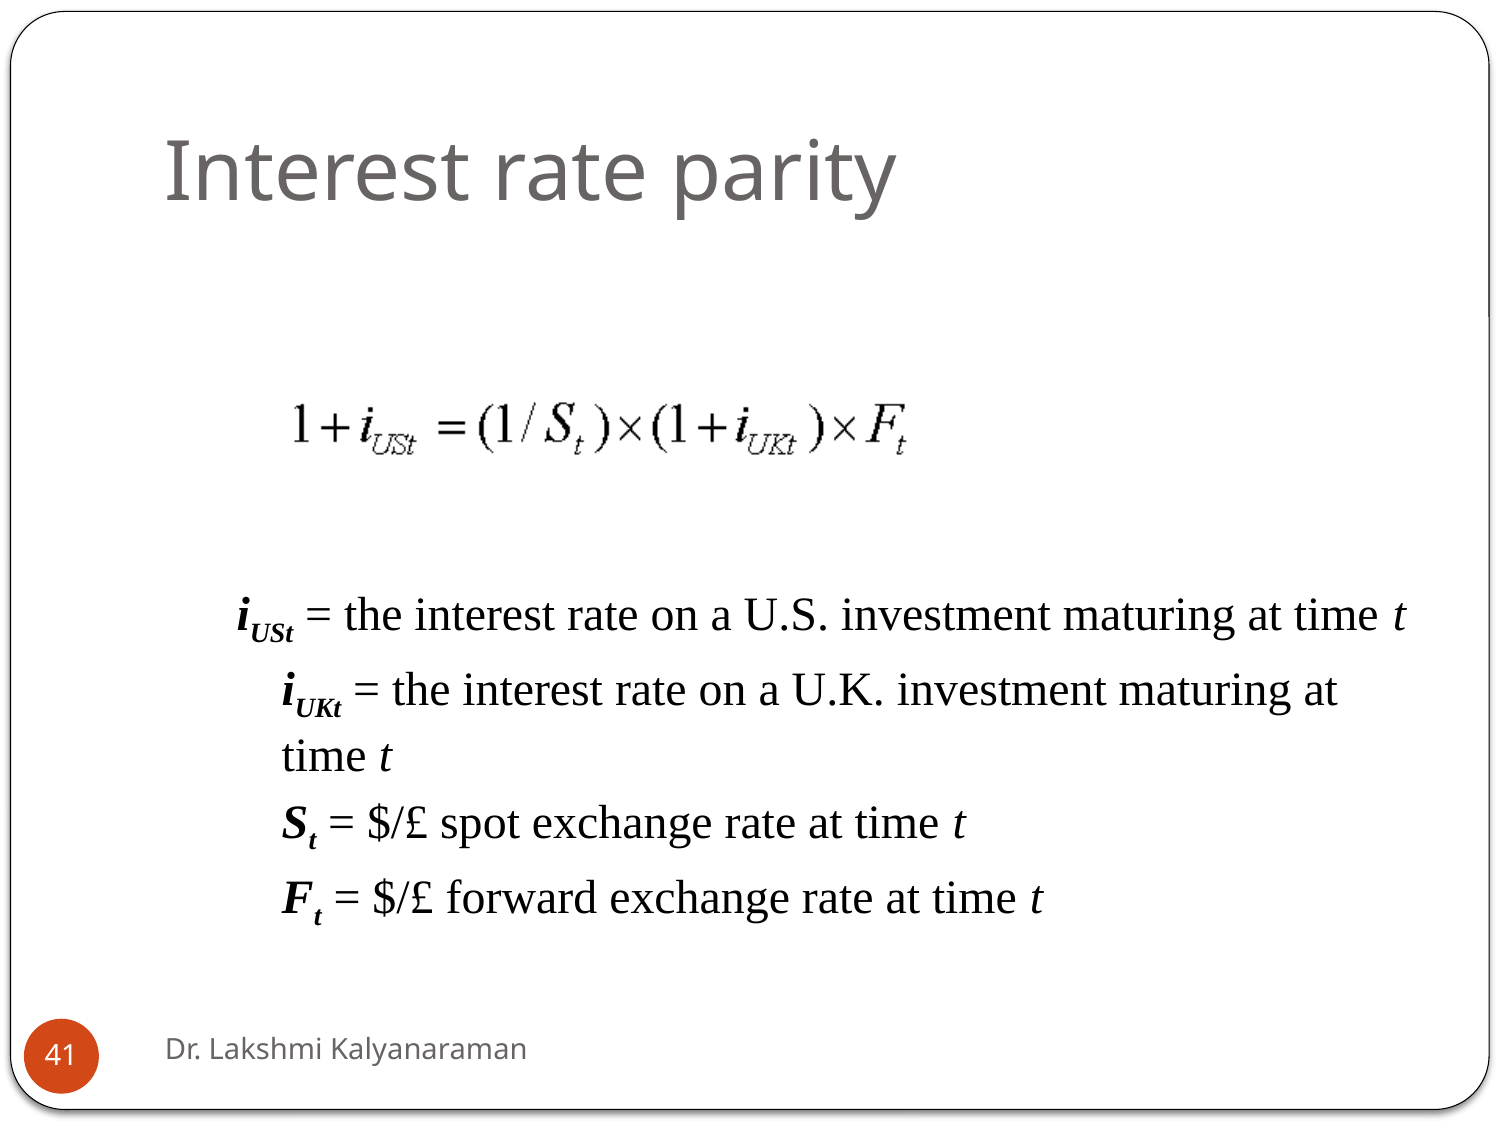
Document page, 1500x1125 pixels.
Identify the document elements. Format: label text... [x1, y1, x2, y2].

footer Dr. Lakshmi Kalyanaraman [150, 1012, 800, 1088]
list iUSt = the interest rate on a U.S. investment maturing at time t iUKt = the interest rate on a U.K. investment maturing at time t St = $/£ spot exchange rate at time t Ft = $/£ forward exchange rate at time t [150, 237, 1425, 988]
picture [287, 387, 919, 469]
title Interest rate parity [150, 45, 1425, 233]
slide_number 41 [23, 1018, 99, 1094]
